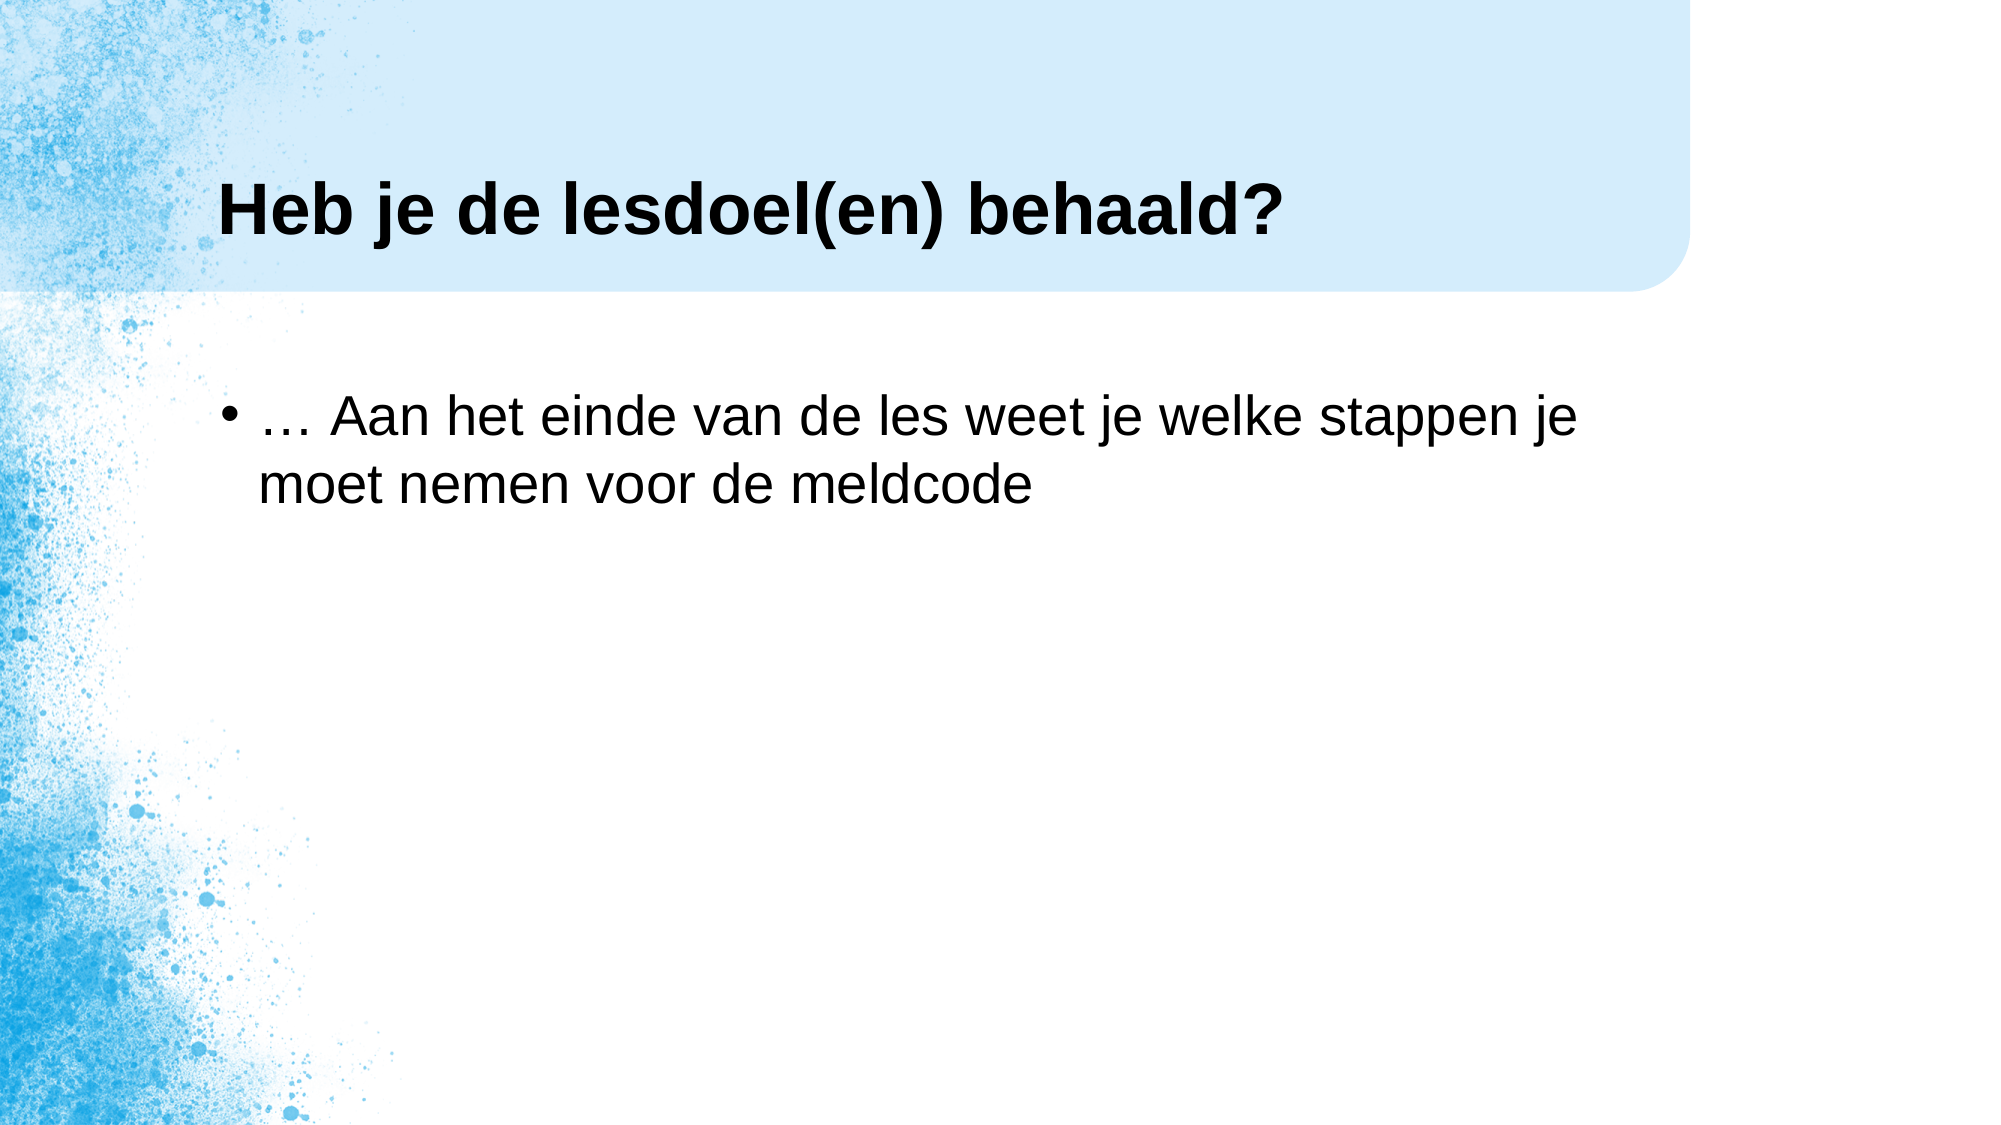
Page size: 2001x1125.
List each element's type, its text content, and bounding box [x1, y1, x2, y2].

title Heb je de lesdoel(en) behaald? [217, 61, 1556, 250]
picture [0, 0, 415, 1125]
list … Aan het einde van de les weet je welke stappen je moet nemen voor de meldcode [220, 379, 1650, 935]
